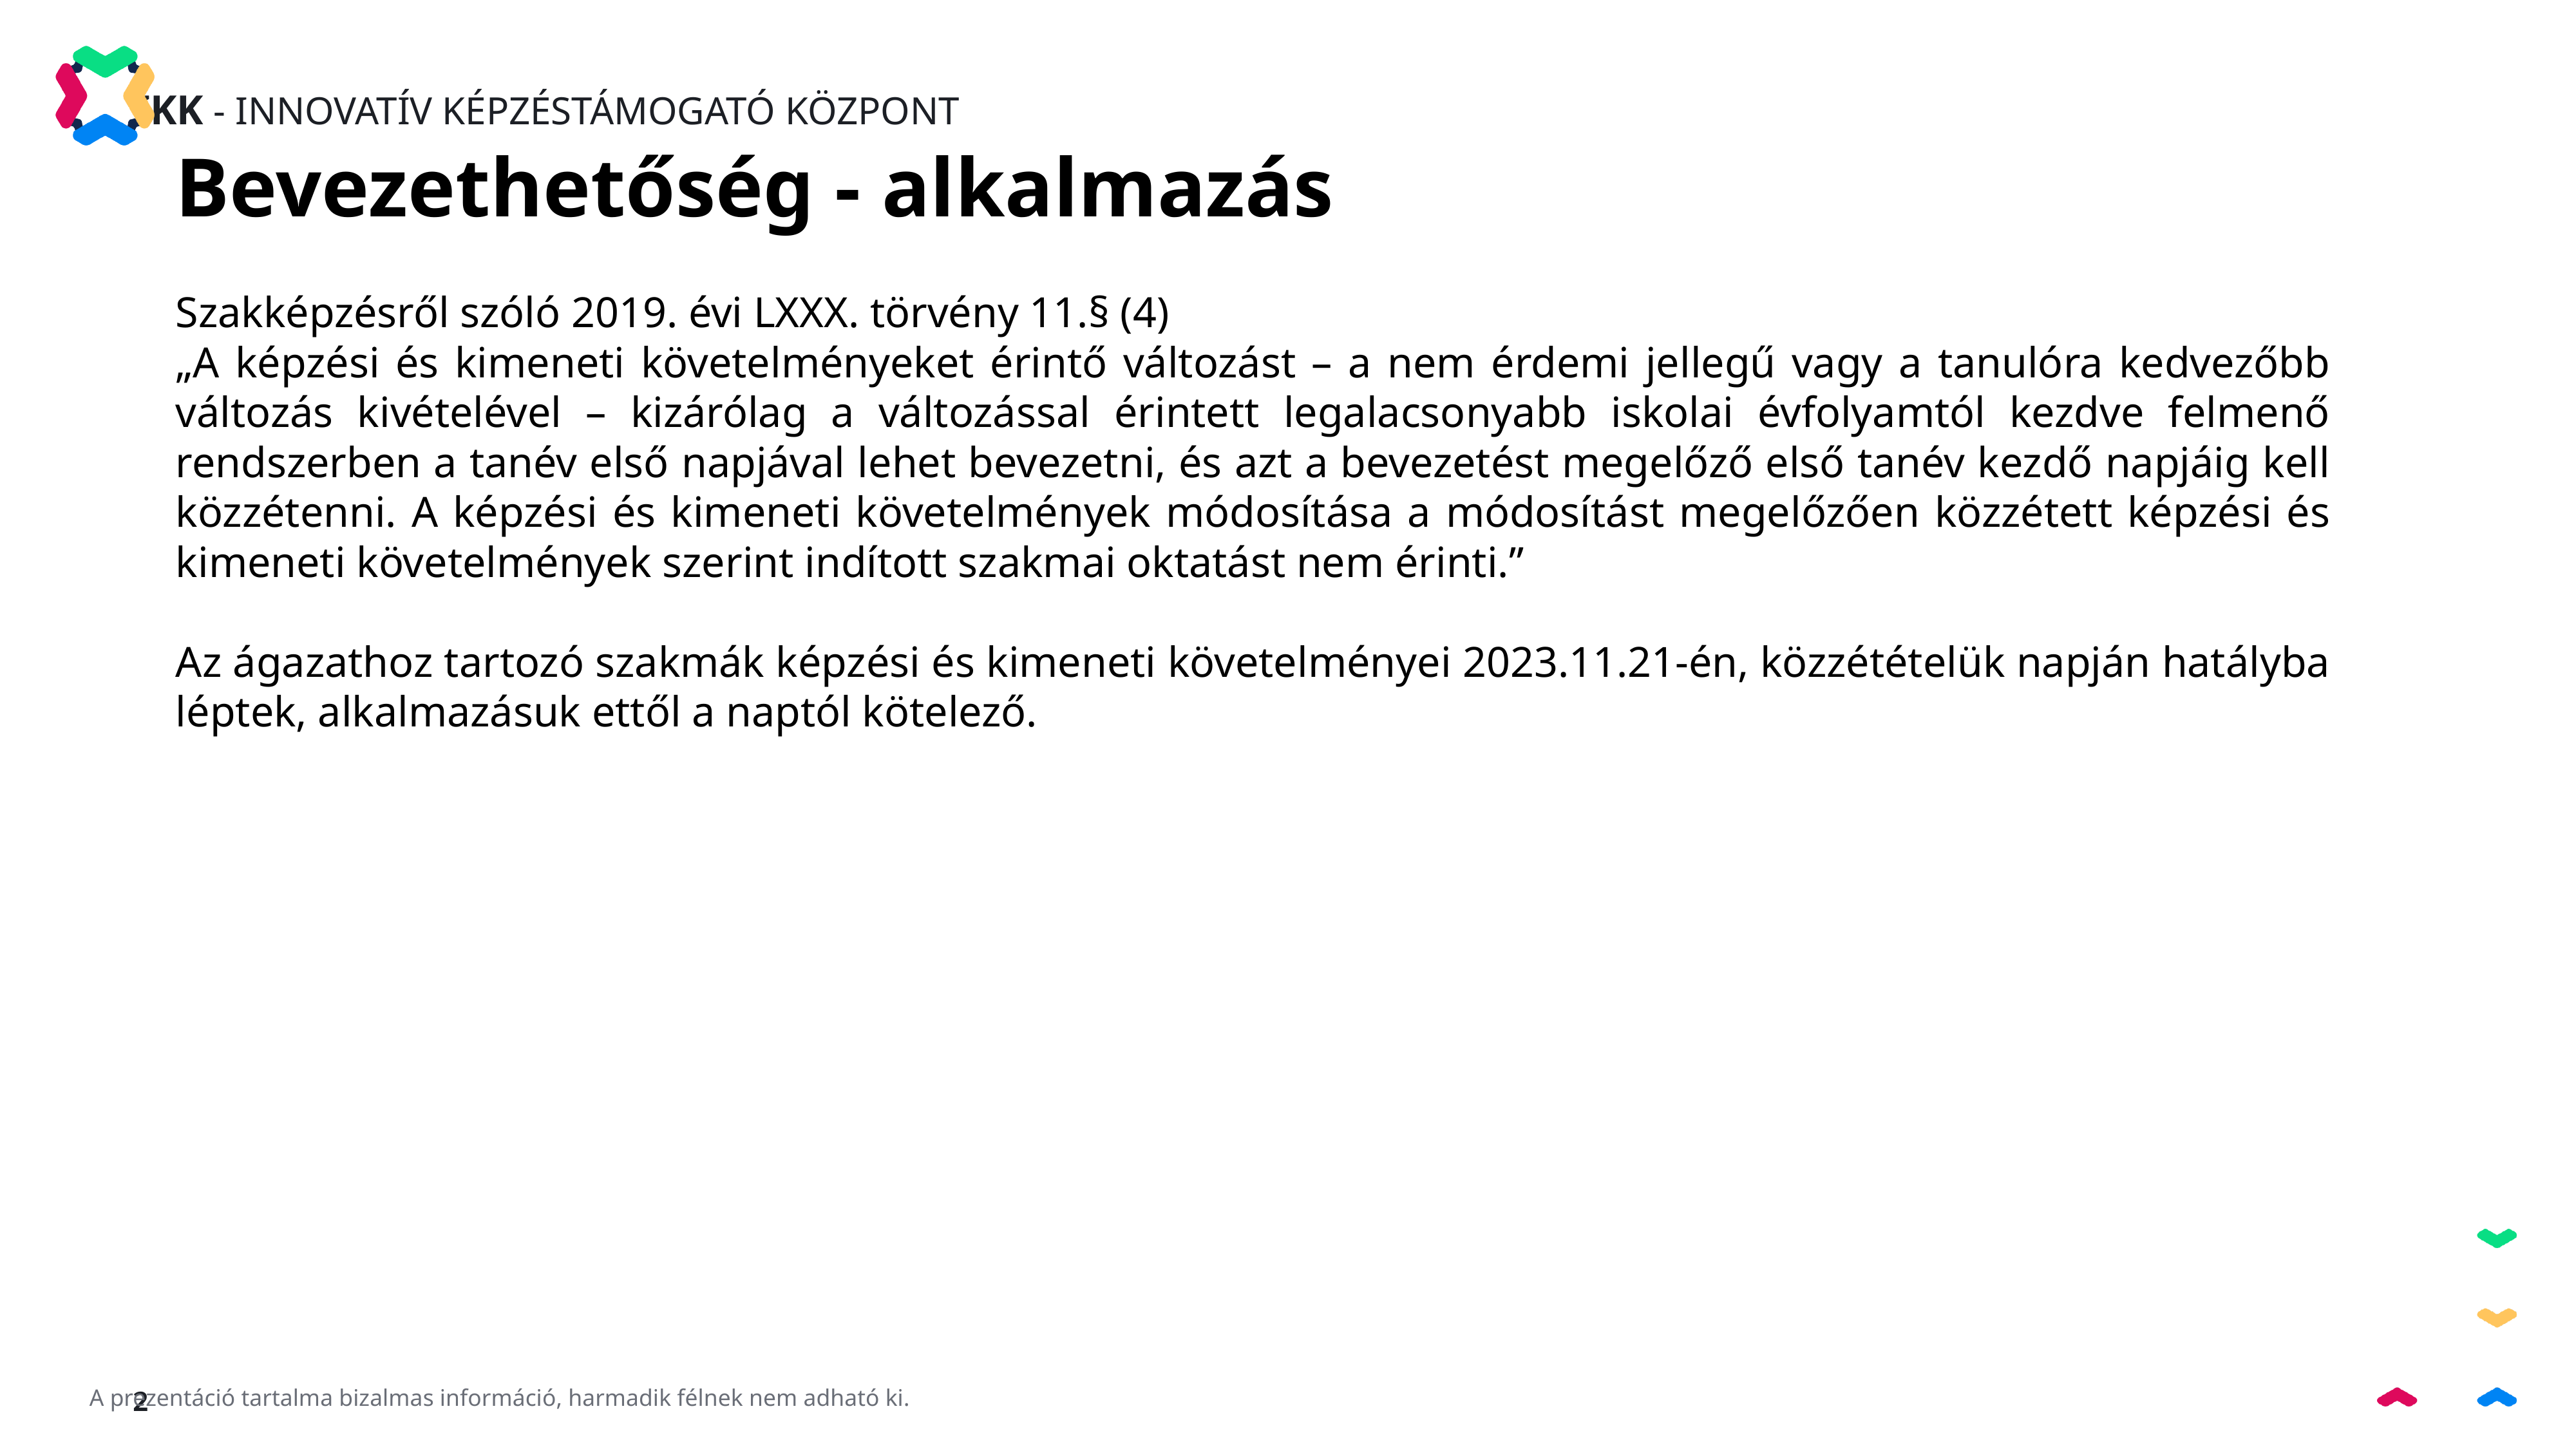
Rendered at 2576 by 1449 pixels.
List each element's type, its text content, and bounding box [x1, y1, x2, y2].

picture [55, 46, 155, 146]
list Szakképzésről szóló 2019. évi LXXX. törvény 11.§ (4) „A képzési és kimeneti követelményeket érintő változást – a nem érdemi jellegű vagy a tanulóra kedvezőbb változás kivételével – kizárólag a változással érintett legalacsonyabb iskolai évfolyamtól kezdve felmenő rendszerben a tanév első napjával lehet bevezetni, és azt a bevezetést megelőző első tanév kezdő napjáig kell közzétenni. A képzési és kimeneti követelmények módosítása a módosítást megelőzően közzétett képzési és kimeneti követelmények szerint indított szakmai oktatást nem érinti.” Az ágazathoz tartozó szakmák képzési és kimeneti követelményei 2023.11.21-én, közzétételük napján hatályba léptek, alkalmazásuk ettől a naptól kötelező. [175, 286, 2332, 1288]
picture [2377, 1229, 2517, 1406]
list Bevezethetőség - alkalmazás [175, 136, 2275, 261]
